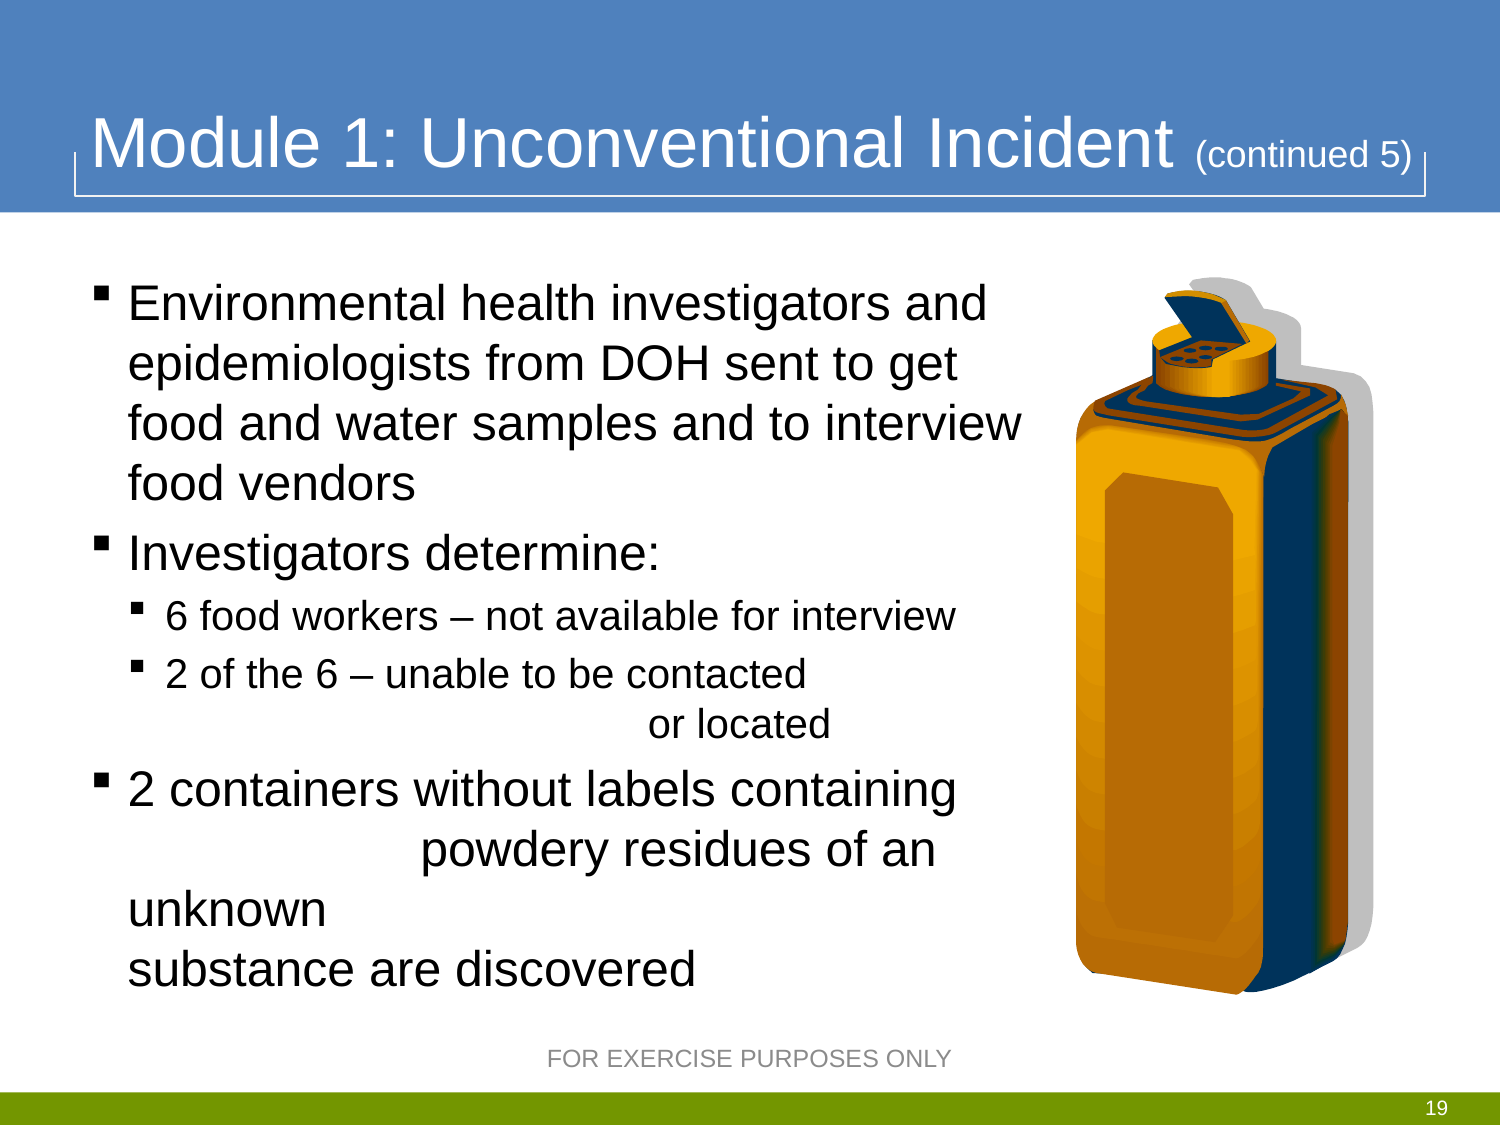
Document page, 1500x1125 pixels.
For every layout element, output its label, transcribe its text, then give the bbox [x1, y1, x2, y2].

list Environmental health investigators and epidemiologists from DOH sent to get food and water samples and to interview food vendors Investigators determine: 6 food workers – not available for interview 2 of the 6 – unable to be contacted or located 2 containers without labels containing powdery residues of an unknown substance are discovered [74, 262, 1063, 1006]
title Module 1: Unconventional Incident (continued 5) [74, 44, 1476, 233]
footer FOR EXERCISE PURPOSES ONLY [512, 1042, 988, 1103]
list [1074, 274, 1376, 995]
